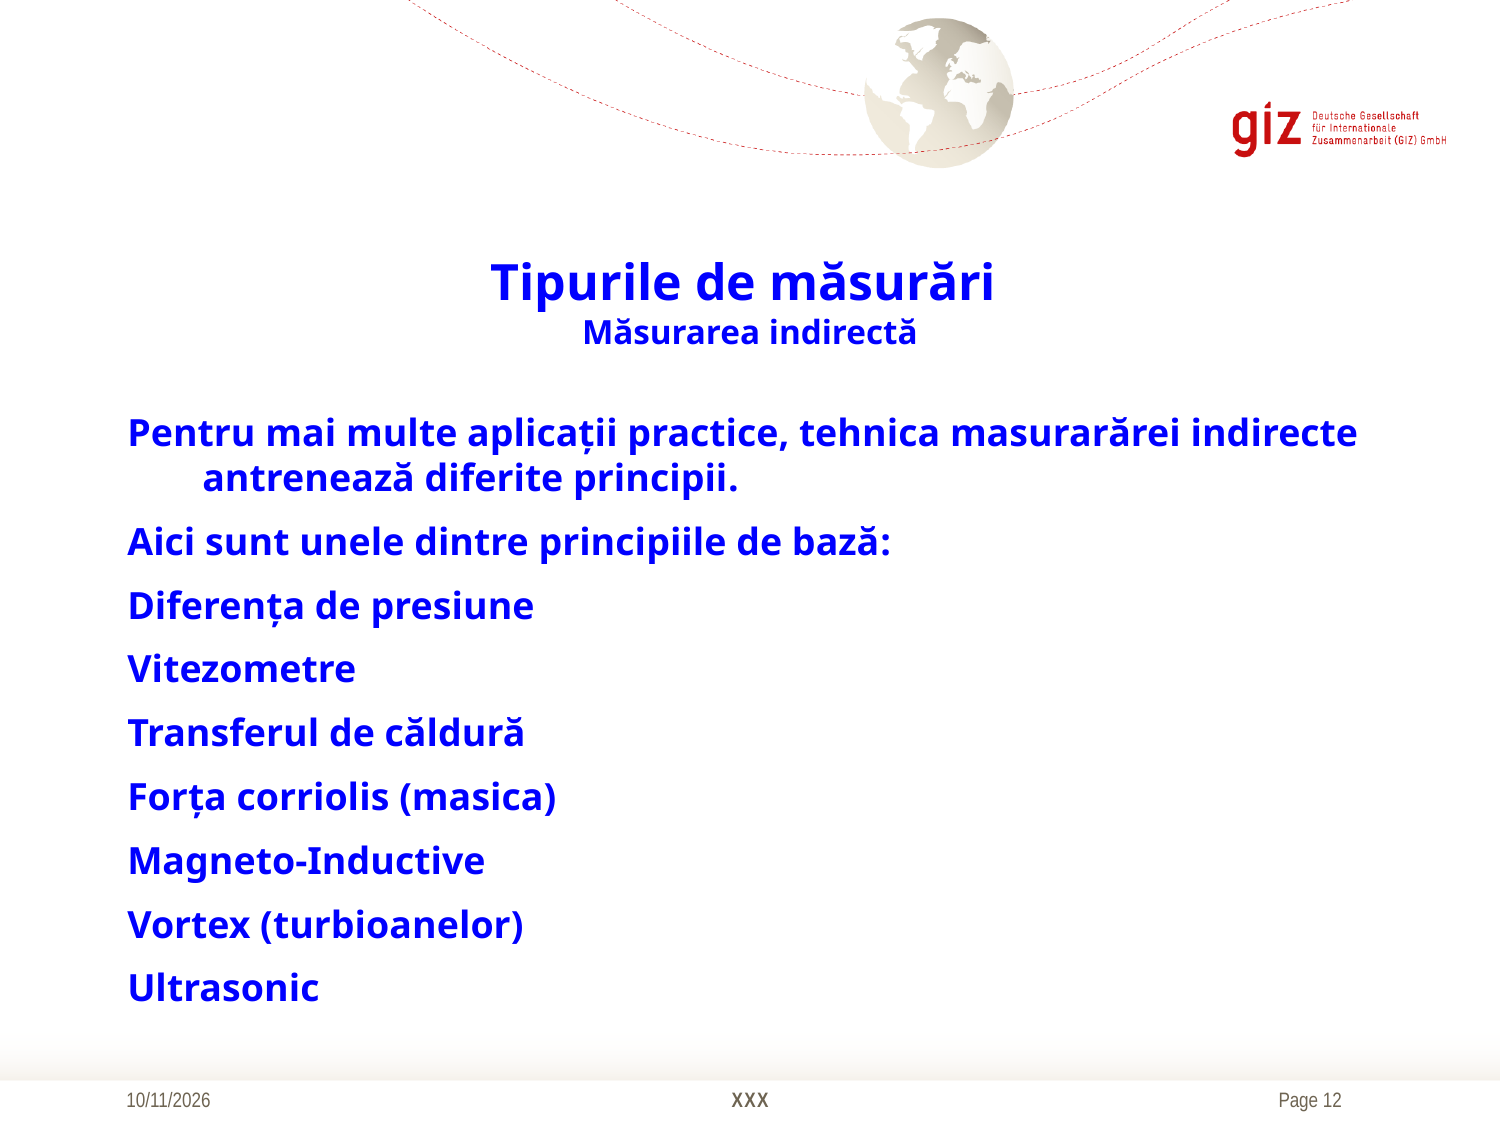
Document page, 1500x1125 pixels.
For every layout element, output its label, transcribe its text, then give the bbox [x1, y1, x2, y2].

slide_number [111, 1079, 325, 1121]
picture [0, 959, 1500, 1081]
footer XXX [469, 1079, 1031, 1121]
list Pentru mai multe aplicații practice, tehnica masurarărei indirecte antrenează diferite principii. Aici sunt unele dintre principiile de bază: Diferența de presiune Vitezometre Transferul de căldură Forța corriolis (masica) Magneto-Inductive Vortex (turbioanelor) Ultrasonic [111, 401, 1389, 1028]
title Tipurile de măsurări Măsurarea indirectă [111, 243, 1389, 345]
picture [0, 0, 1500, 184]
